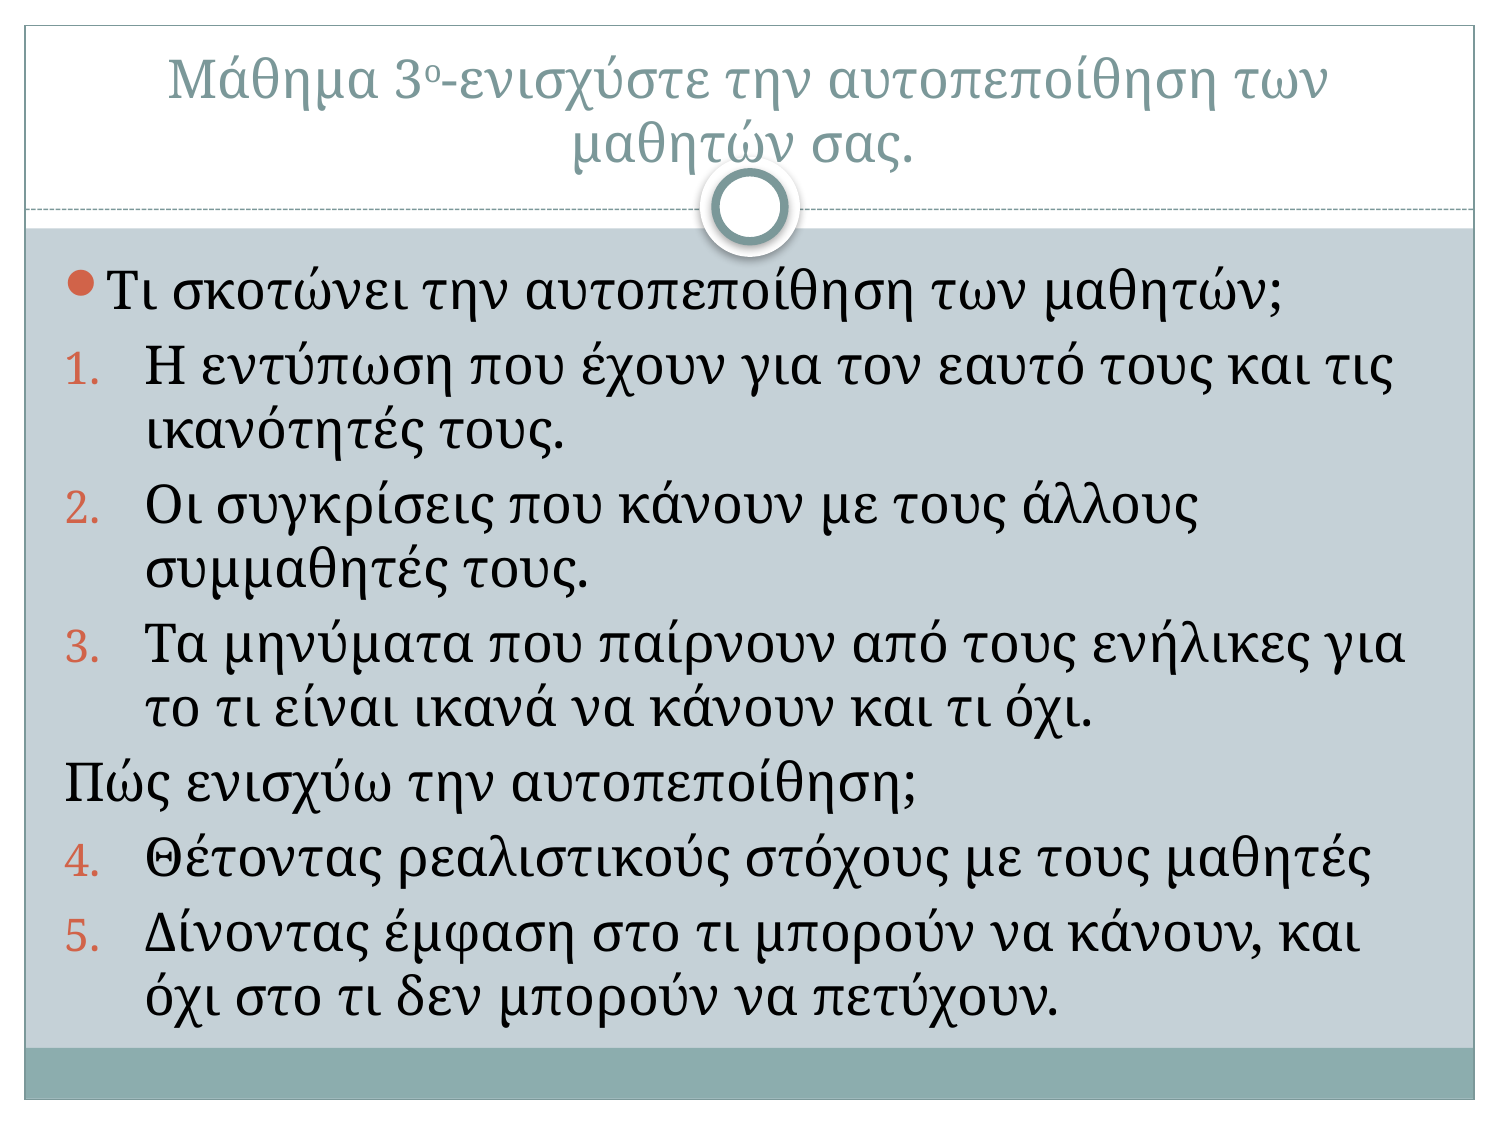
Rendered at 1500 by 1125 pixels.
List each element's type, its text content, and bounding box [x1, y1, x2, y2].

title Μάθημα 3ο-ενισχύστε την αυτοπεποίθηση των μαθητών σας. [49, 37, 1450, 182]
list Τι σκοτώνει την αυτοπεποίθηση των μαθητών; Η εντύπωση που έχουν για τον εαυτό τους και τις ικανότητές τους. Οι συγκρίσεις που κάνουν με τους άλλους συμμαθητές τους. Τα μηνύματα που παίρνουν από τους ενήλικες για το τι είναι ικανά να κάνουν και τι όχι. Πώς ενισχύω την αυτοπεποίθηση; Θέτοντας ρεαλιστικούς στόχους με τους μαθητές Δίνοντας έμφαση στο τι μπορούν να κάνουν, και όχι στο τι δεν μπορούν να πετύχουν. [49, 249, 1445, 1050]
